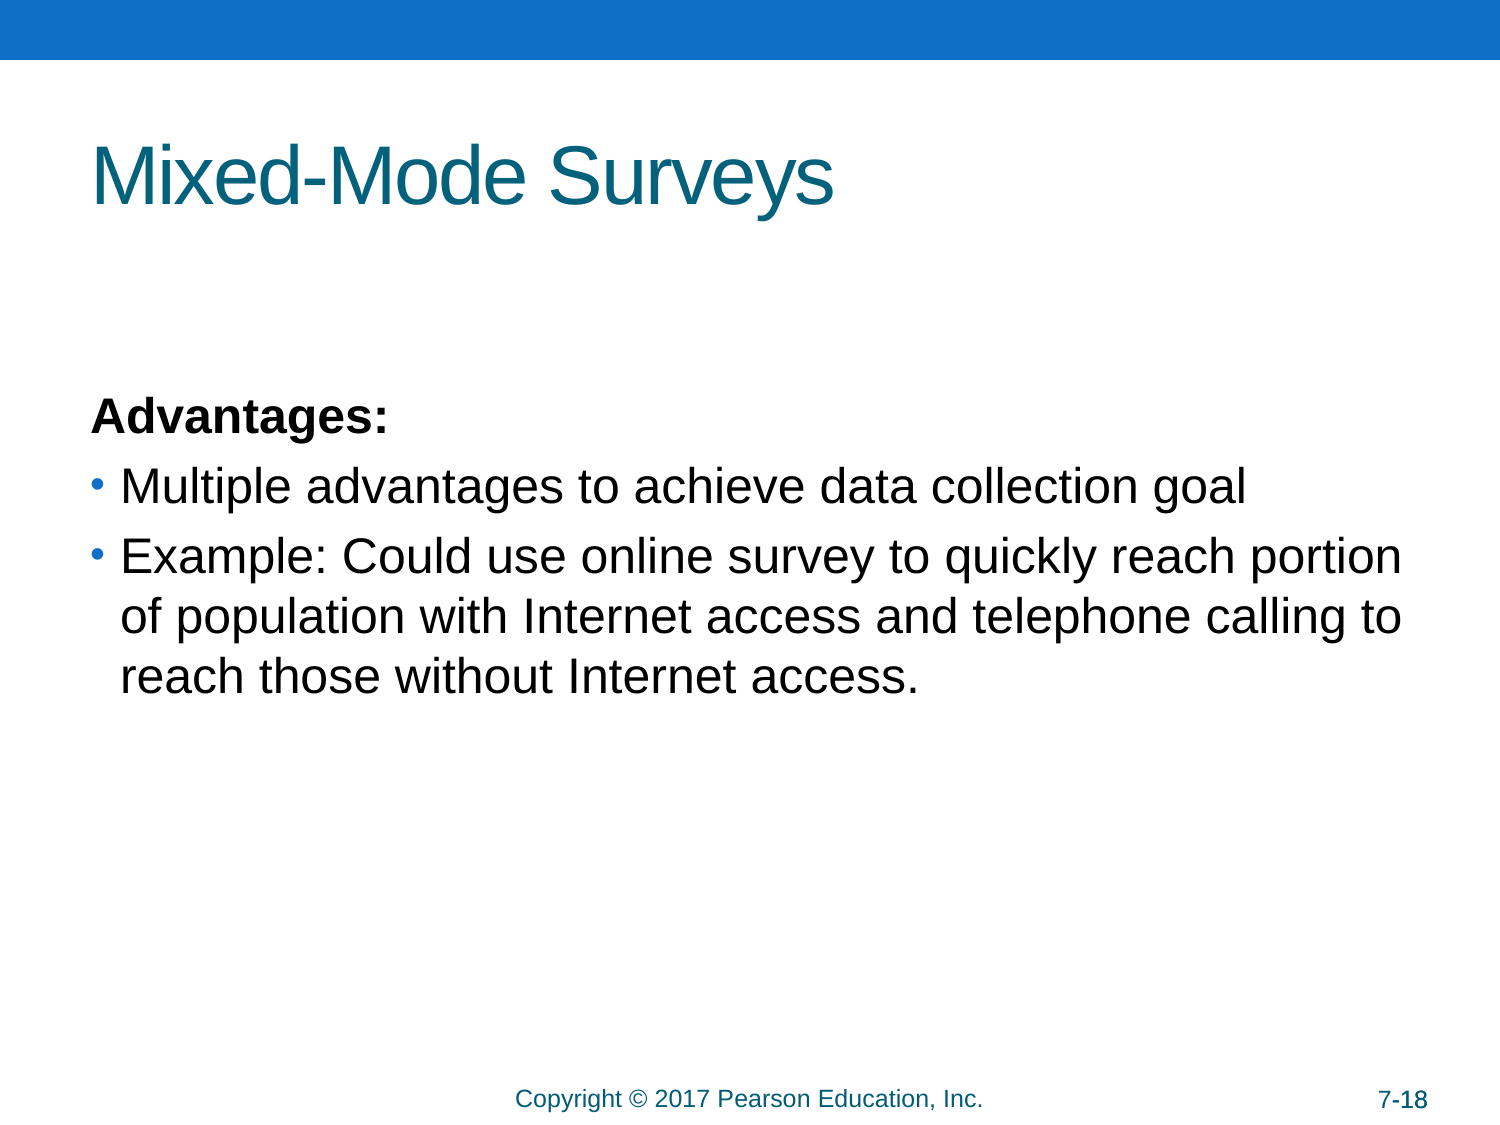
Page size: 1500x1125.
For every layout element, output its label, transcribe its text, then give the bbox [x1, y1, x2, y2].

title Mixed-Mode Surveys [75, 90, 1425, 253]
list Advantages: Multiple advantages to achieve data collection goal Example: Could use online survey to quickly reach portion of population with Internet access and telephone calling to reach those without Internet access. [75, 376, 1425, 1125]
